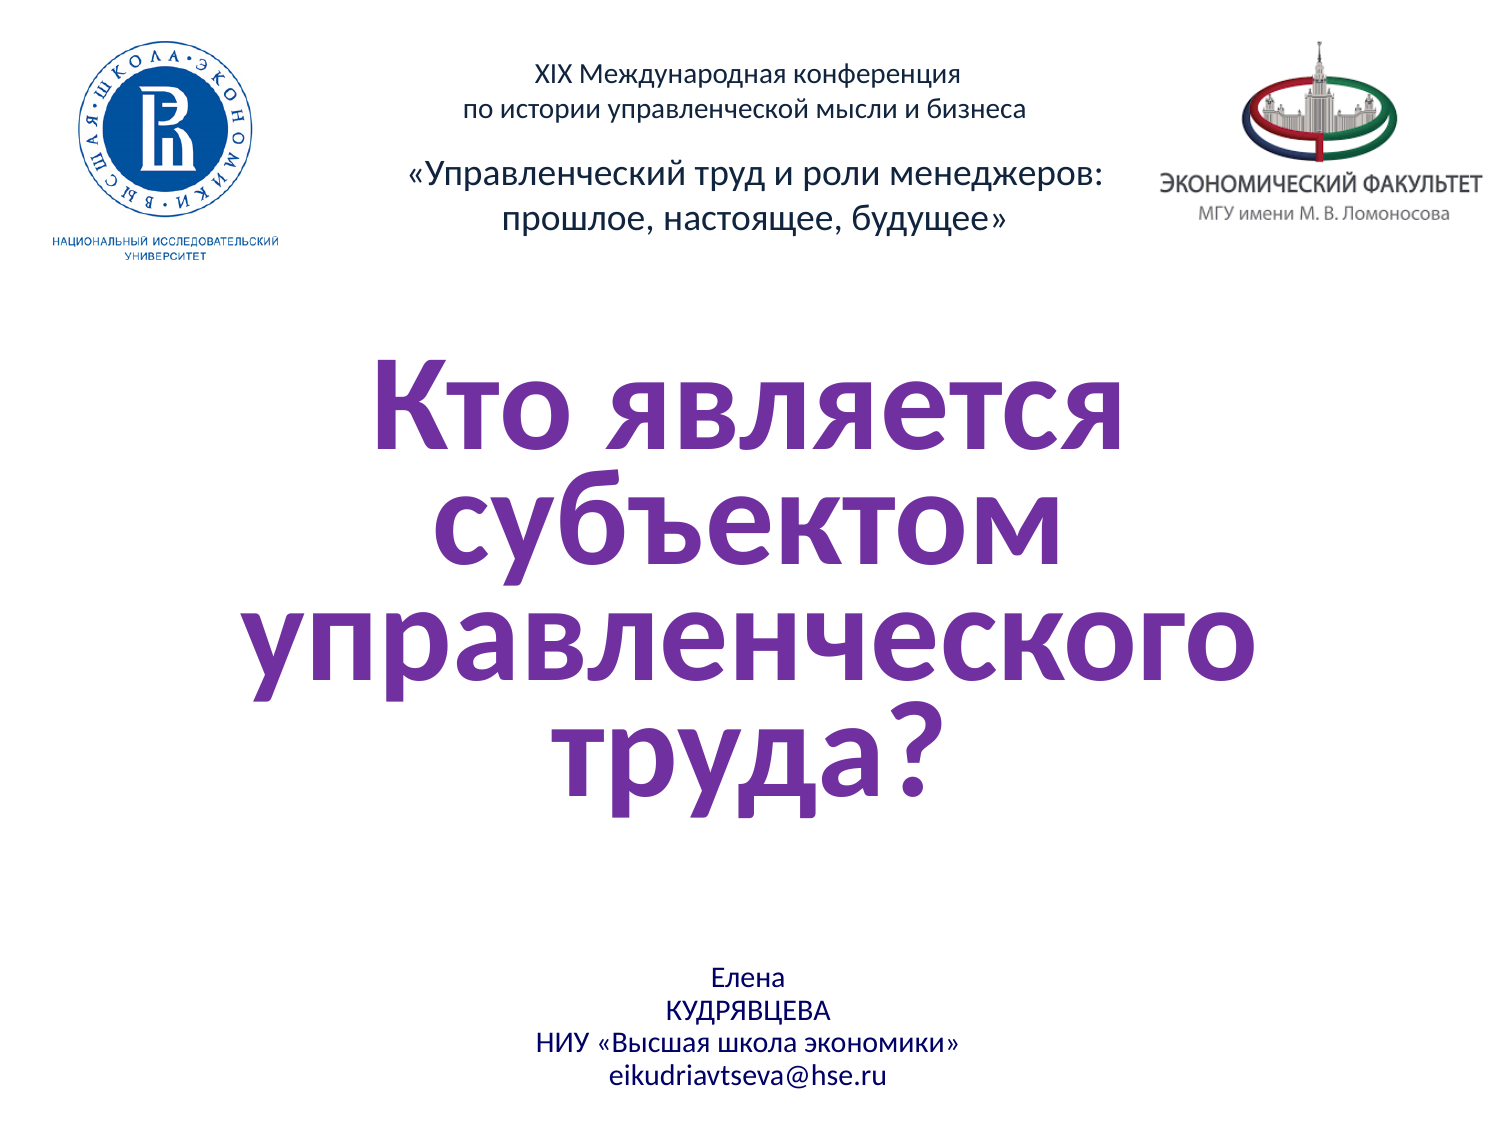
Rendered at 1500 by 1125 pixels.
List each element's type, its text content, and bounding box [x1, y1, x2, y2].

text_box «Управленческий труд и роли менеджеров: прошлое, настоящее, будущее» [380, 140, 1131, 246]
text_box Кто является субъектом управленческого труда? [17, 349, 1483, 827]
picture [1153, 41, 1500, 221]
picture [52, 41, 278, 260]
text_box Елена КУДРЯВЦЕВА НИУ «Высшая школа экономики» eikudriavtseva@hse.ru [223, 954, 1274, 1101]
text_box XIX Международная конференция по истории управленческой мысли и бизнеса [373, 46, 1124, 132]
